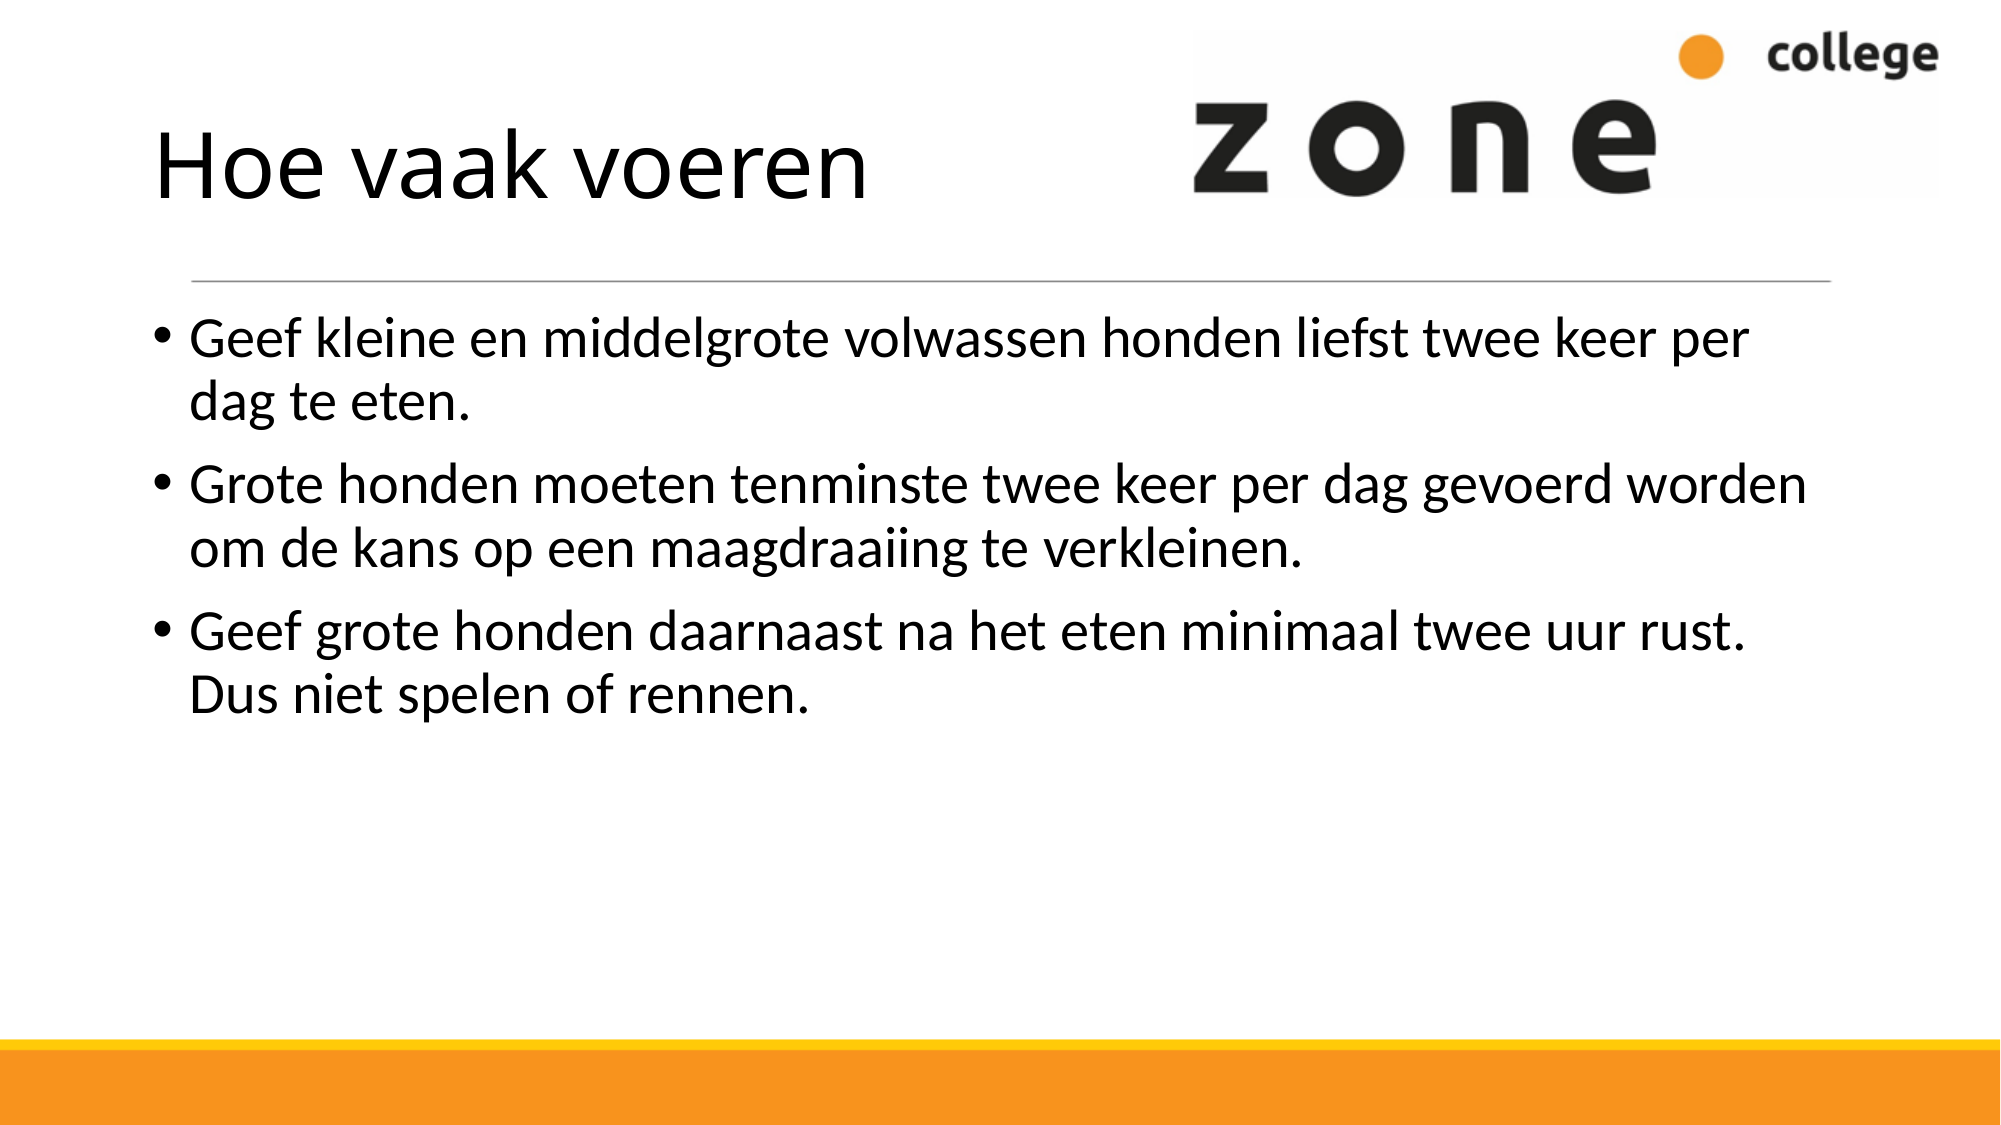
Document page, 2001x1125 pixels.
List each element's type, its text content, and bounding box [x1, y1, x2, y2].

list Geef kleine en middelgrote volwassen honden liefst twee keer per dag te eten. Grote honden moeten tenminste twee keer per dag gevoerd worden om de kans op een maagdraaiing te verkleinen. Geef grote honden daarnaast na het eten minimaal twee uur rust. Dus niet spelen of rennen. [137, 299, 1863, 1014]
title Hoe vaak voeren [137, 59, 1863, 278]
picture [0, 0, 2001, 1125]
